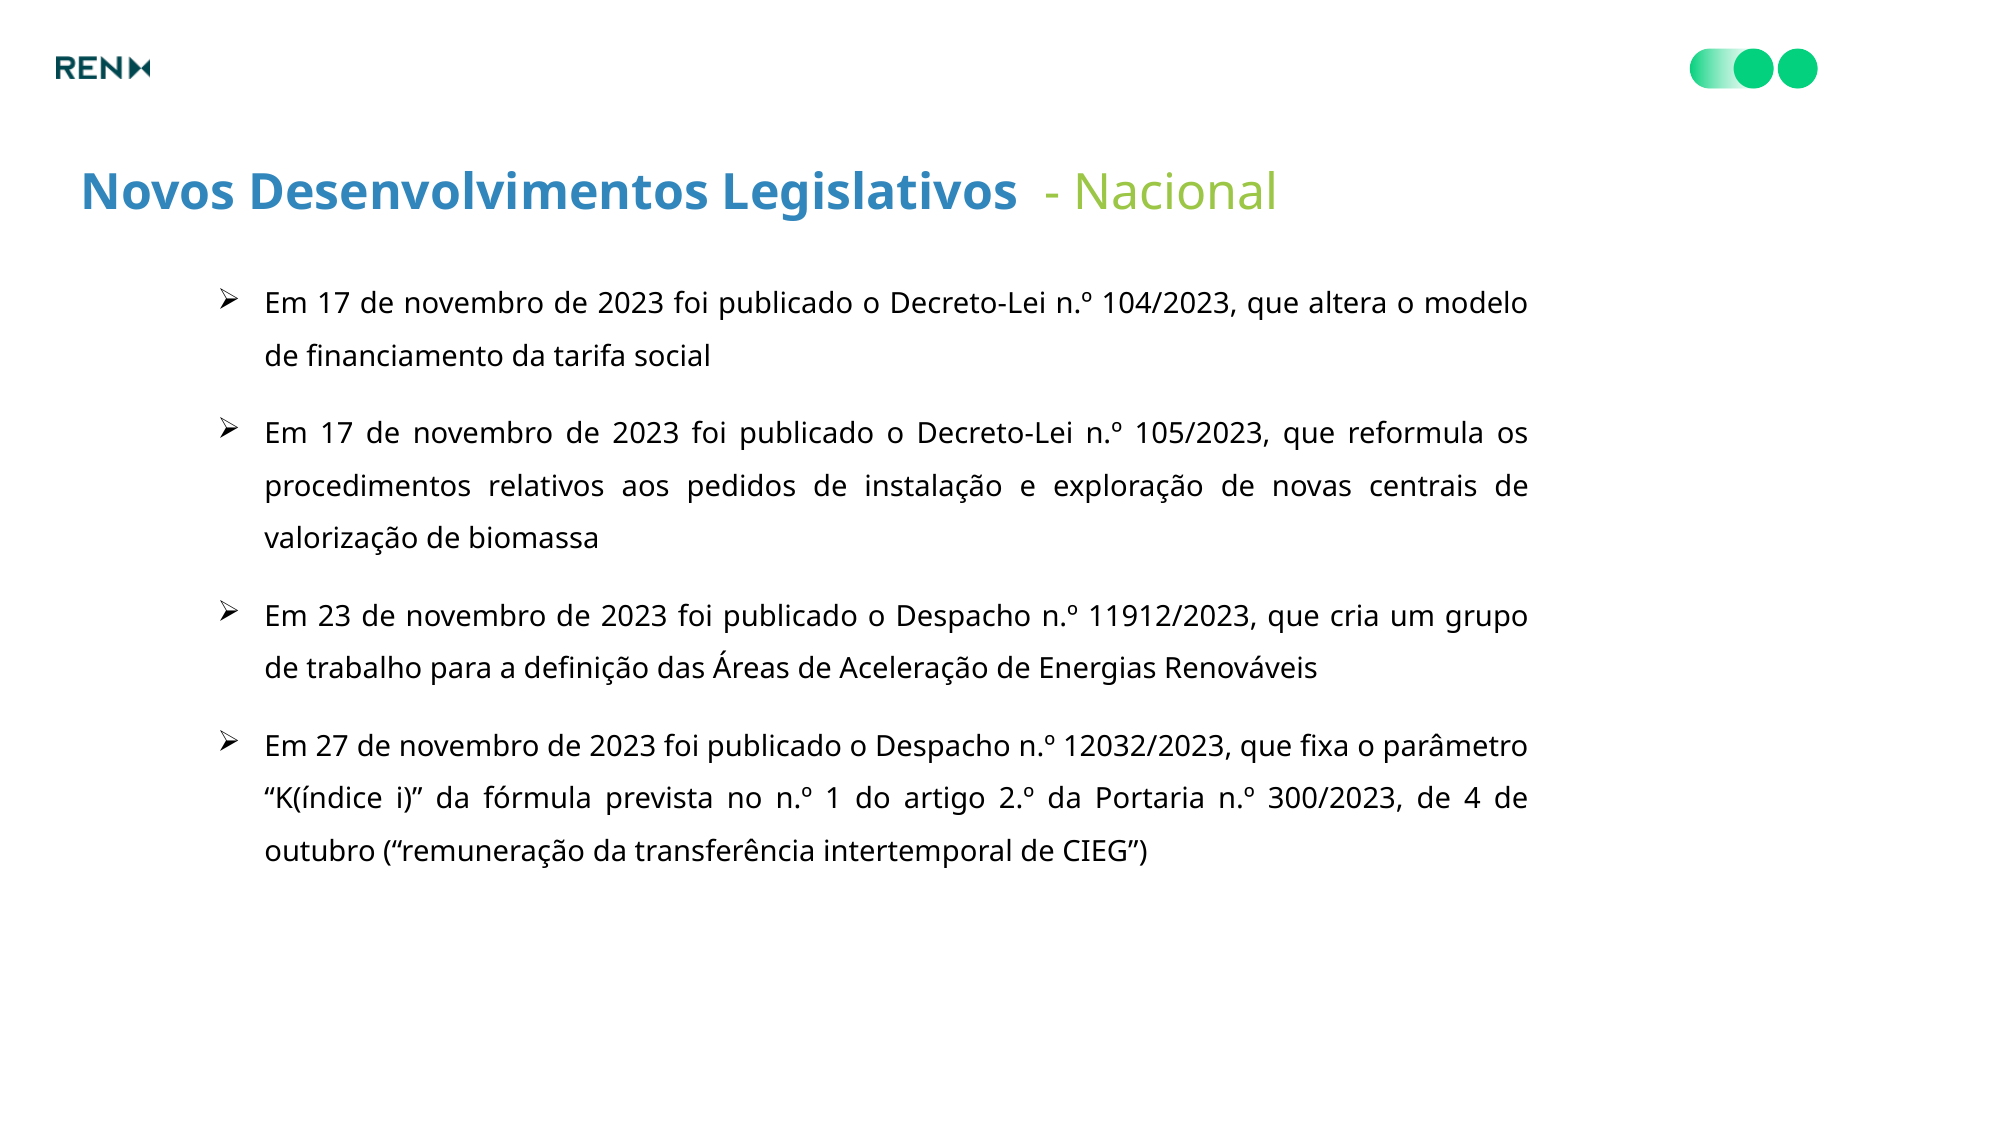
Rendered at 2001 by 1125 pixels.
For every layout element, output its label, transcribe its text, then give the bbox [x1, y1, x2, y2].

text_box Novos Desenvolvimentos Legislativos - Nacional [65, 146, 1339, 227]
text_box Em 17 de novembro de 2023 foi publicado o Decreto-Lei n.º 104/2023, que altera o modelo de financiamento da tarifa social Em 17 de novembro de 2023 foi publicado o Decreto-Lei n.º 105/2023, que reformula os procedimentos relativos aos pedidos de instalação e exploração de novas centrais de valorização de biomassa Em 23 de novembro de 2023 foi publicado o Despacho n.º 11912/2023, que cria um grupo de trabalho para a definição das Áreas de Aceleração de Energias Renováveis Em 27 de novembro de 2023 foi publicado o Despacho n.º 12032/2023, que fixa o parâmetro “K(índice i)” da fórmula prevista no n.º 1 do artigo 2.º da Portaria n.º 300/2023, de 4 de outubro (“remuneração da transferência intertemporal de CIEG”) [144, 259, 1545, 952]
picture [1677, 35, 1825, 92]
